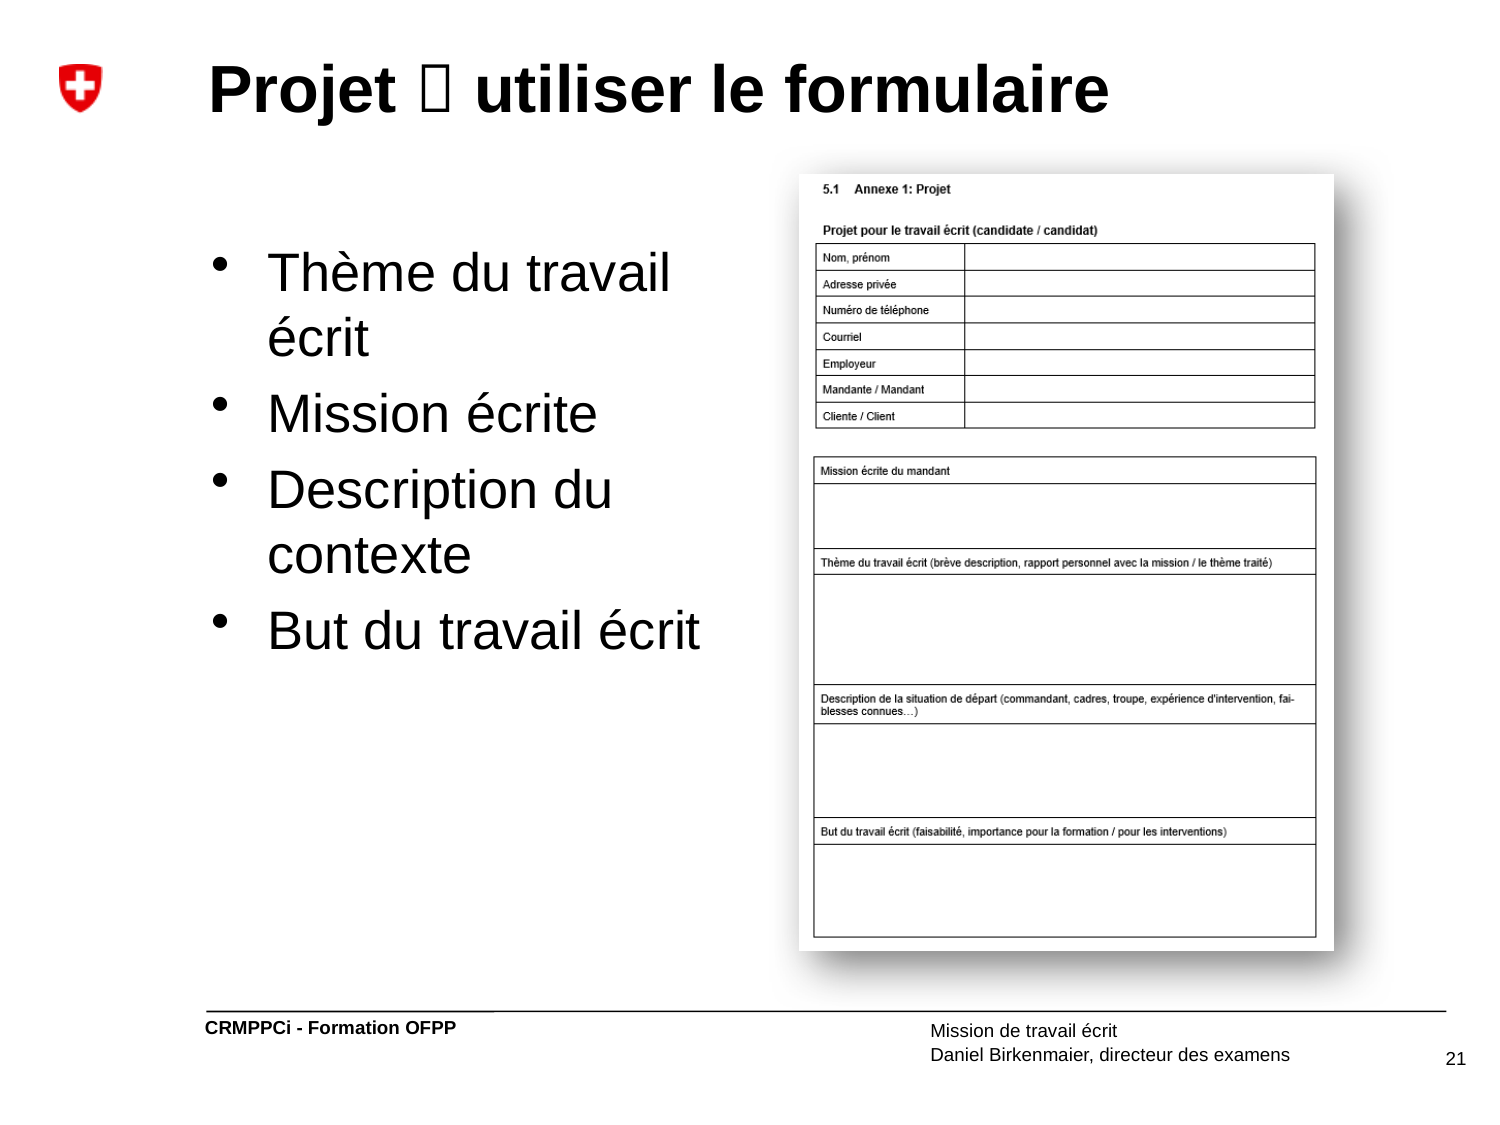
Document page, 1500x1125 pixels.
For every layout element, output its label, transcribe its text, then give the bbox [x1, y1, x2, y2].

slide_number Mission de travail écrit [915, 1011, 1447, 1048]
picture [799, 173, 1334, 952]
title Projet  utiliser le formulaire [207, 45, 1433, 209]
footer Daniel Birkenmaier, directeur des examens [915, 1048, 1447, 1071]
picture [59, 64, 103, 114]
list Thème du travail écrit Mission écrite Description du contexte But du travail écrit [210, 237, 742, 1012]
